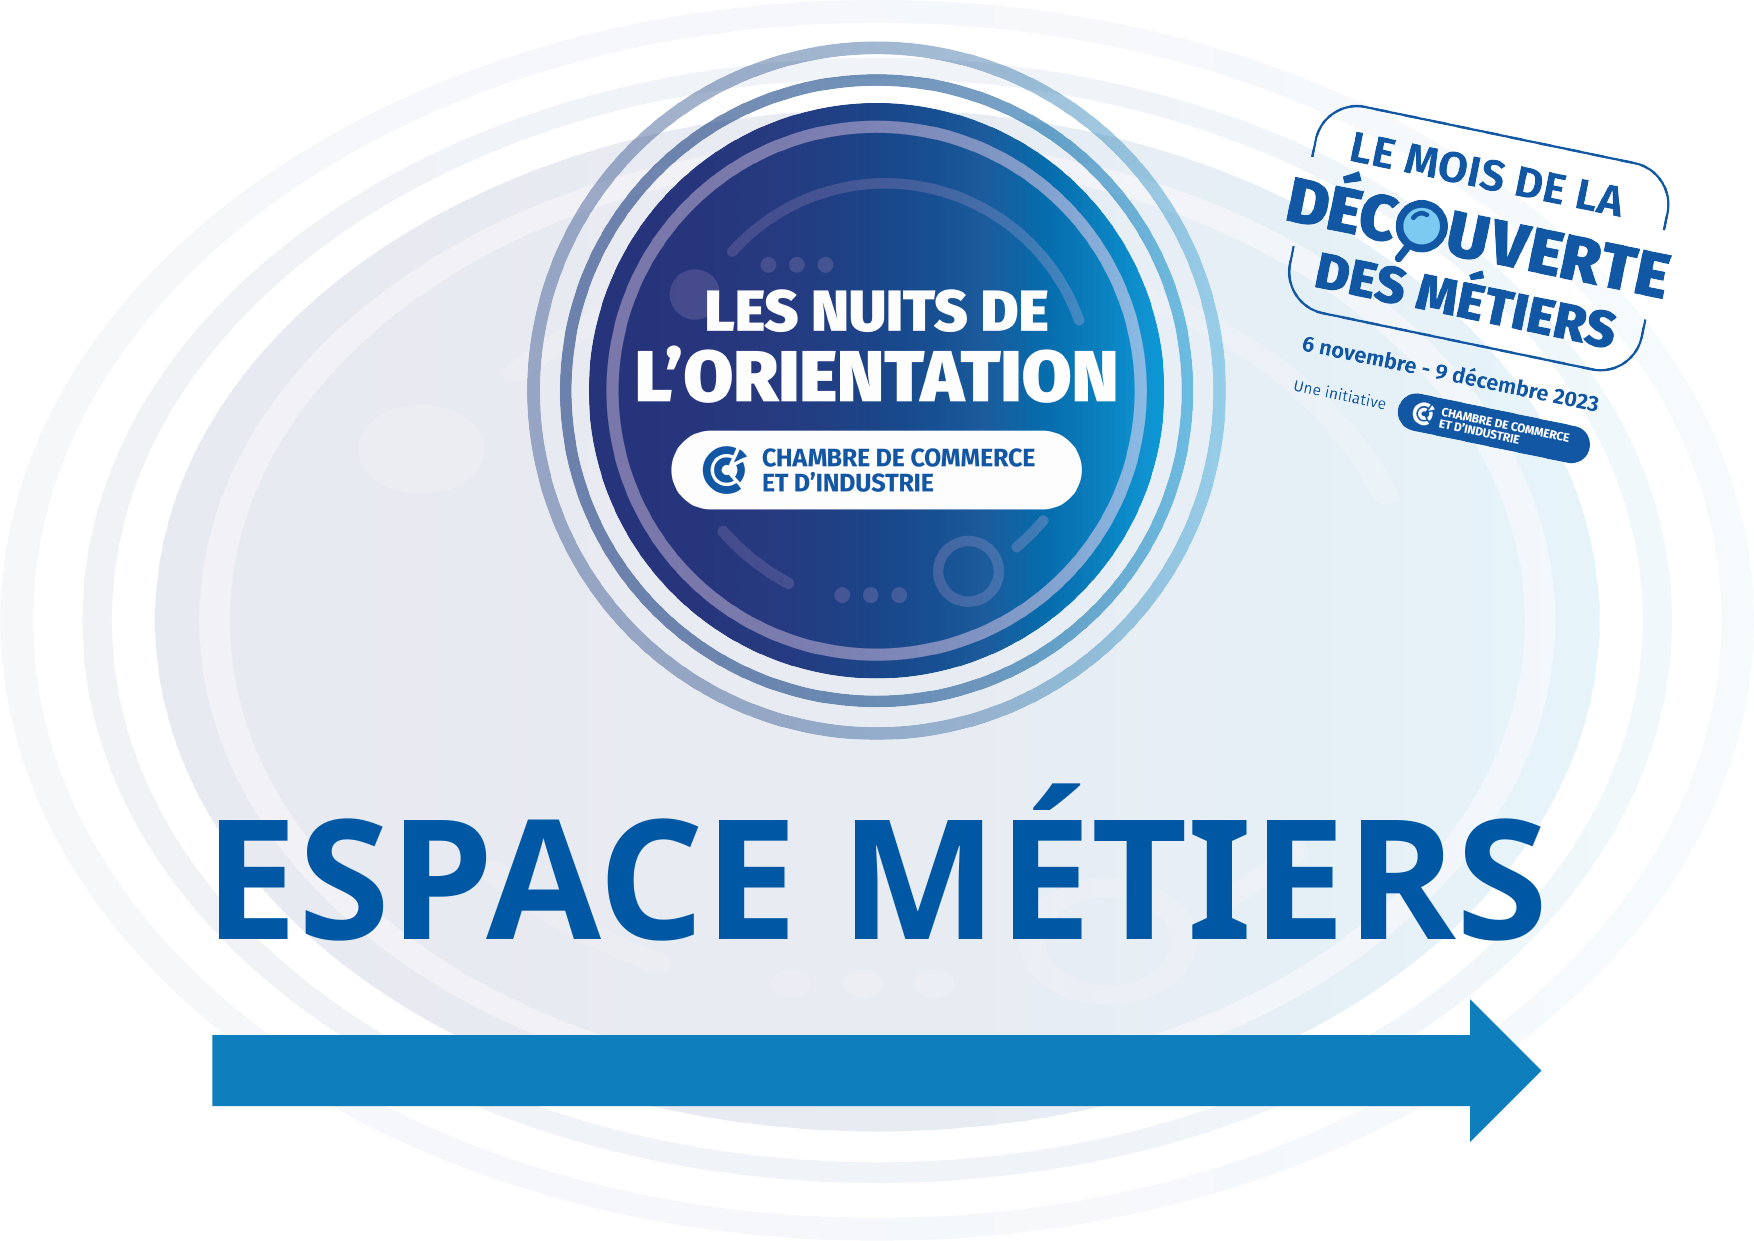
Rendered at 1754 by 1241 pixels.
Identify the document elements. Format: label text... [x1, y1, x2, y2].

text_box [211, 996, 1543, 1145]
picture [527, 41, 1227, 740]
text_box ESPACE MÉTIERS [168, 765, 1586, 981]
picture [1250, 95, 1688, 474]
